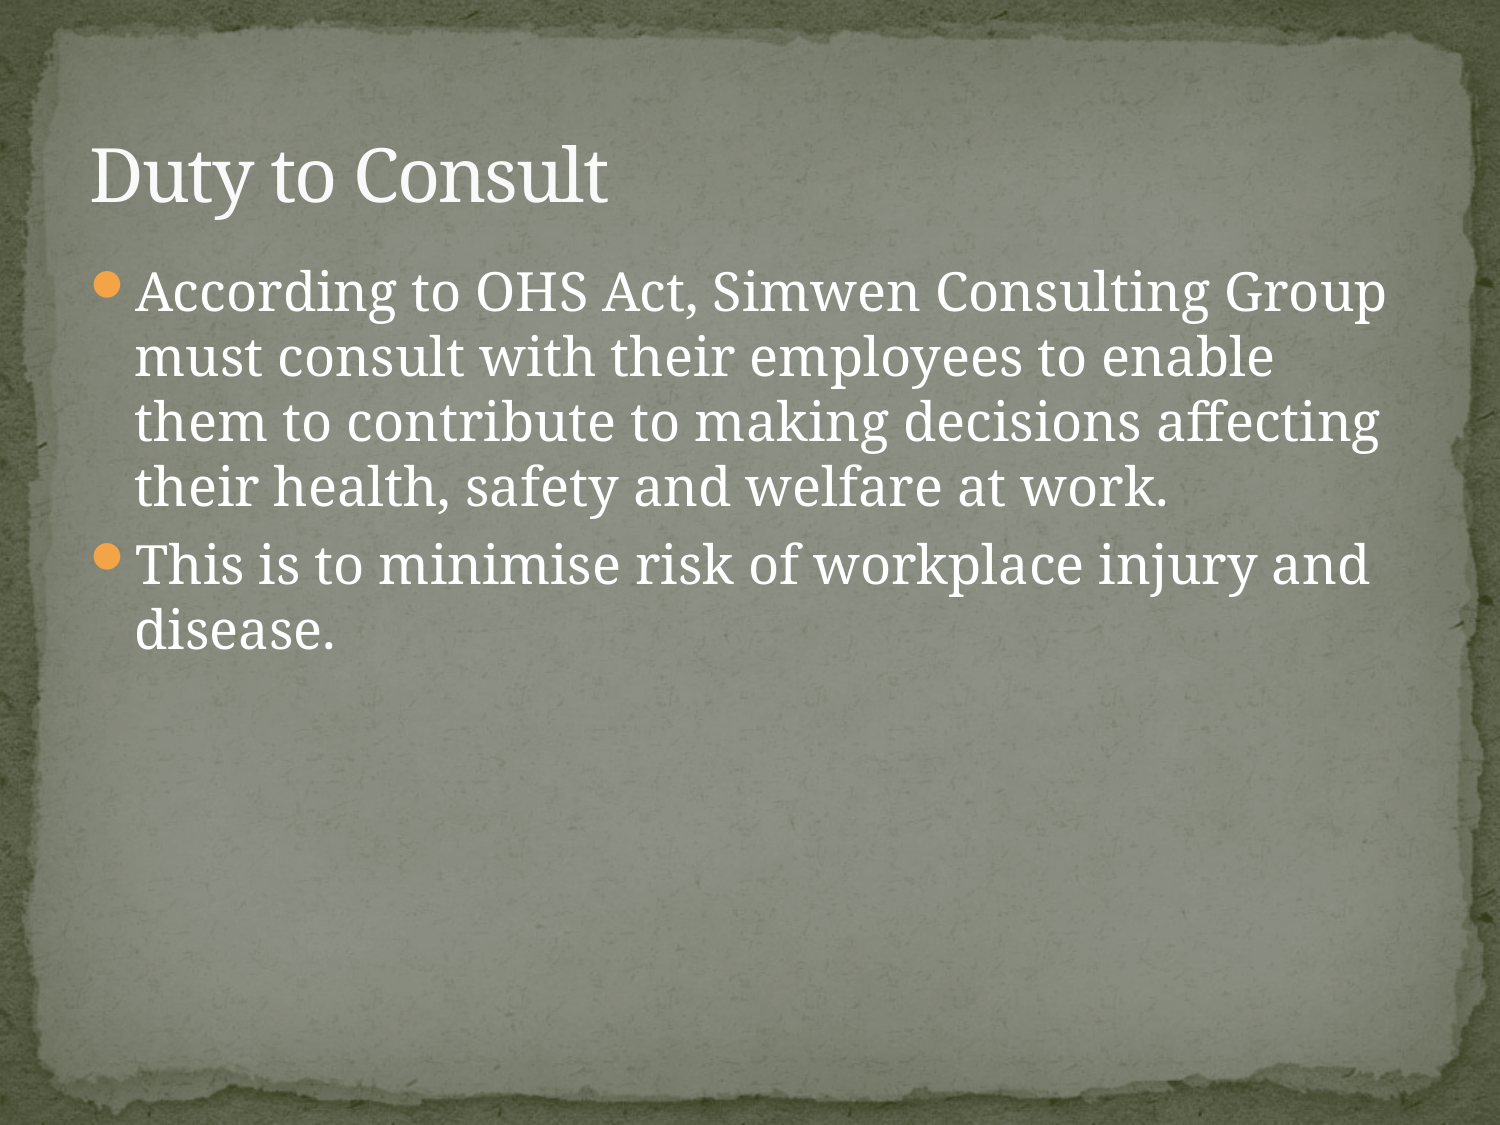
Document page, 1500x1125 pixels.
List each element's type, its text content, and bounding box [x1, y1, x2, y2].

list According to OHS Act, Simwen Consulting Group must consult with their employees to enable them to contribute to making decisions affecting their health, safety and welfare at work. This is to minimise risk of workplace injury and disease. [75, 249, 1425, 1000]
title Duty to Consult [74, 24, 1425, 225]
